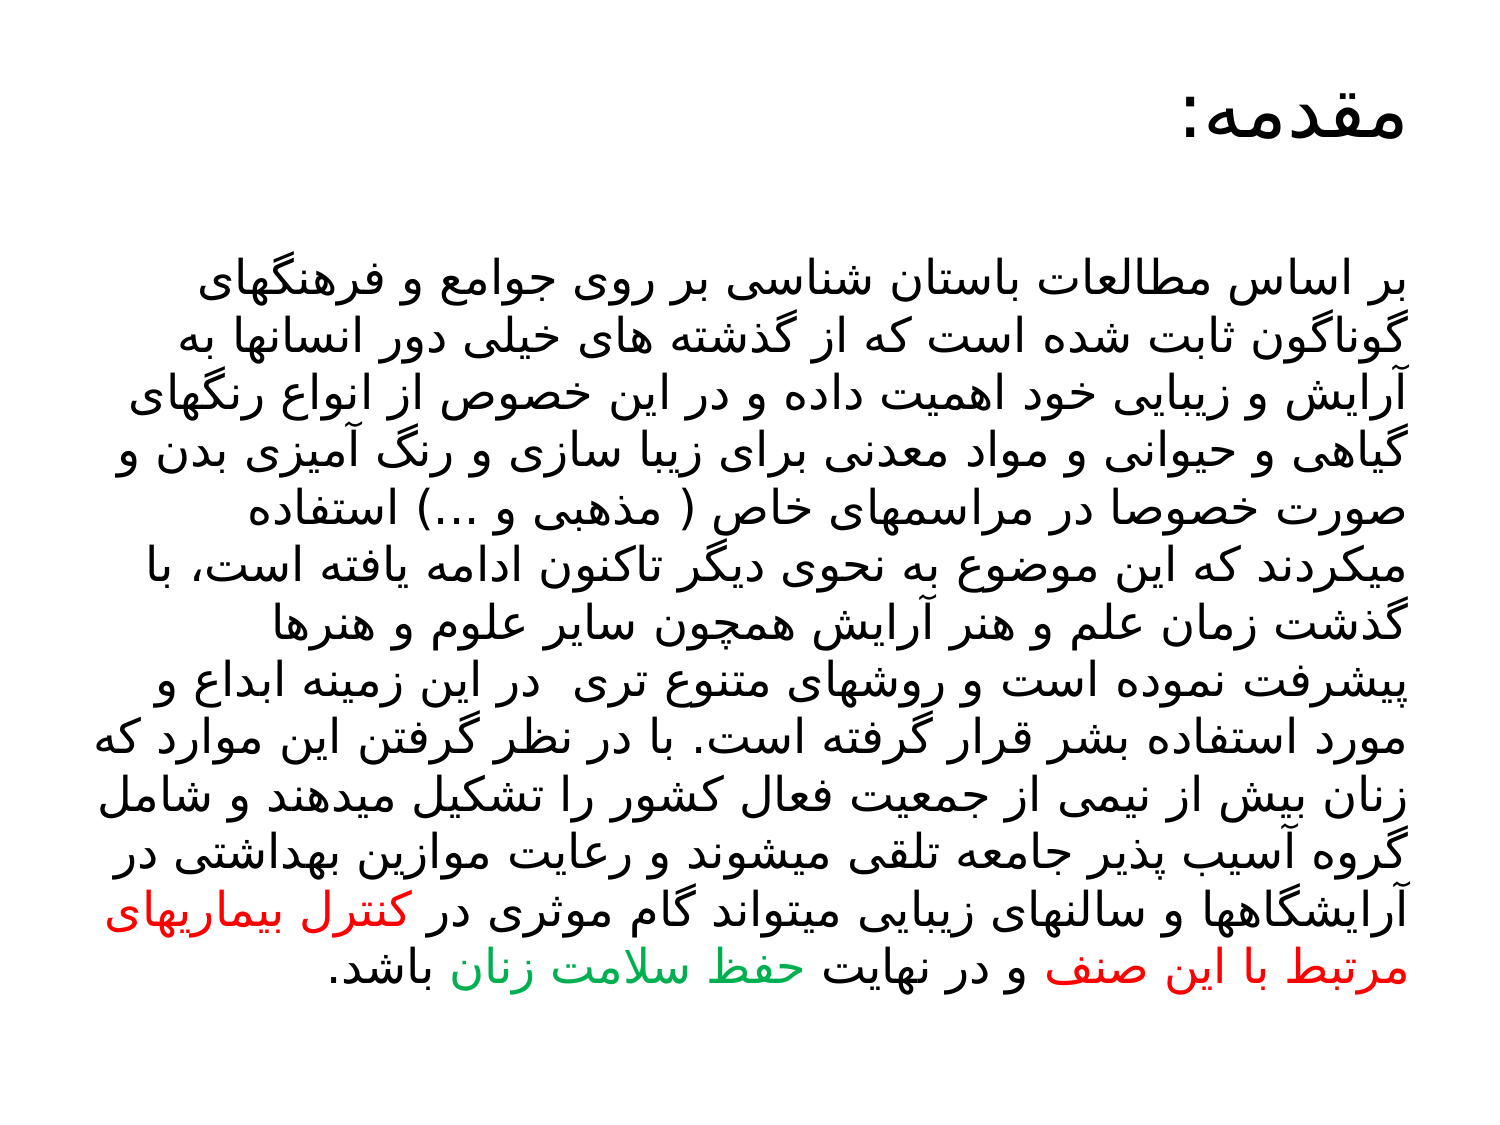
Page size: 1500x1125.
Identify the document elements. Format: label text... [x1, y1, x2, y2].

title مقدمه: بر اساس مطالعات باستان شناسی بر روی جوامع و فرهنگهای گوناگون ثابت شده است که از گذشته های خیلی دور انسانها به آرایش و زیبایی خود اهمیت داده و در این خصوص از انواع رنگهای گیاهی و حیوانی و مواد معدنی برای زیبا سازی و رنگ آمیزی بدن و صورت خصوصا در مراسمهای خاص ( مذهبی و ...) استفاده میکردند که این موضوع به نحوی دیگر تاکنون ادامه یافته است، با گذشت زمان علم و هنر آرایش همچون سایر علوم و هنرها پیشرفت نموده است و روشهای متنوع تری در این زمینه ابداع و مورد استفاده بشر قرار گرفته است. با در نظر گرفتن این موارد که زنان بیش از نیمی از جمعیت فعال کشور را تشکیل میدهند و شامل گروه آسیب پذیر جامعه تلقی میشوند و رعایت موازین بهداشتی در آرایشگاهها و سالنهای زیبایی میتواند گام موثری در کنترل بیماریهای مرتبط با این صنف و در نهایت حفظ سلامت زنان باشد. [75, 45, 1425, 1008]
